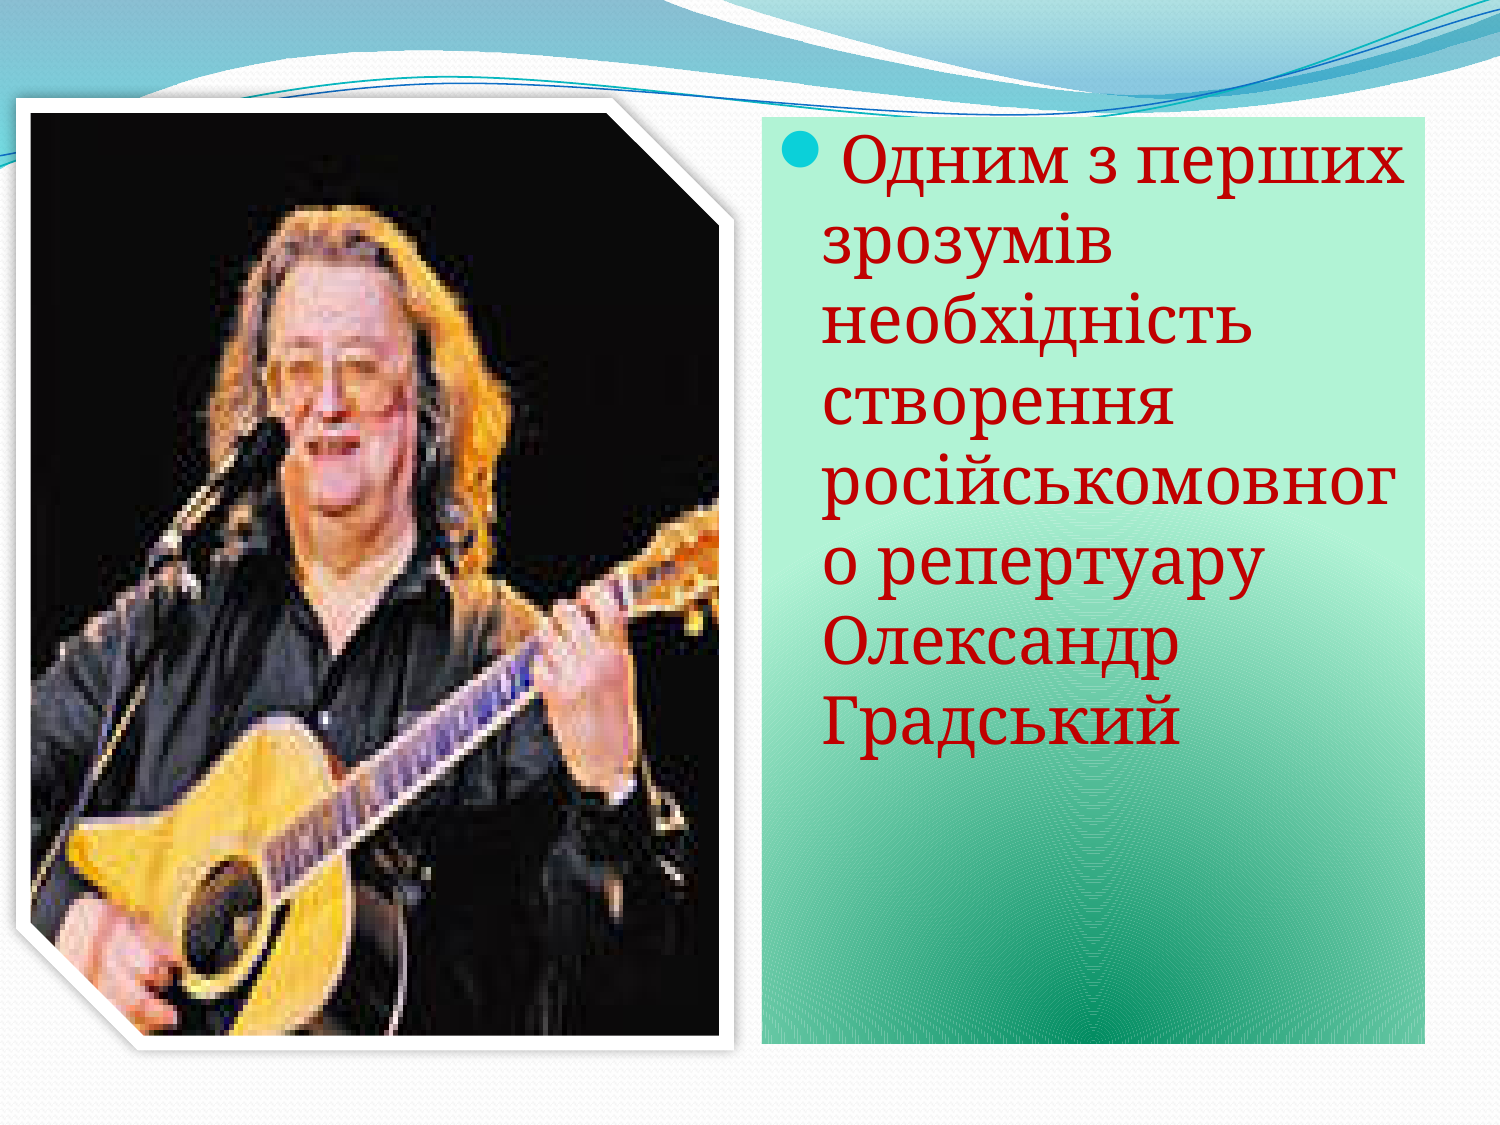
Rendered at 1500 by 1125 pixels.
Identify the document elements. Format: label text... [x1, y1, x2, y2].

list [23, 105, 727, 1044]
list Одним з перших зрозумів необхідність створення російськомовного репертуару Олександр Градський [761, 117, 1425, 1044]
